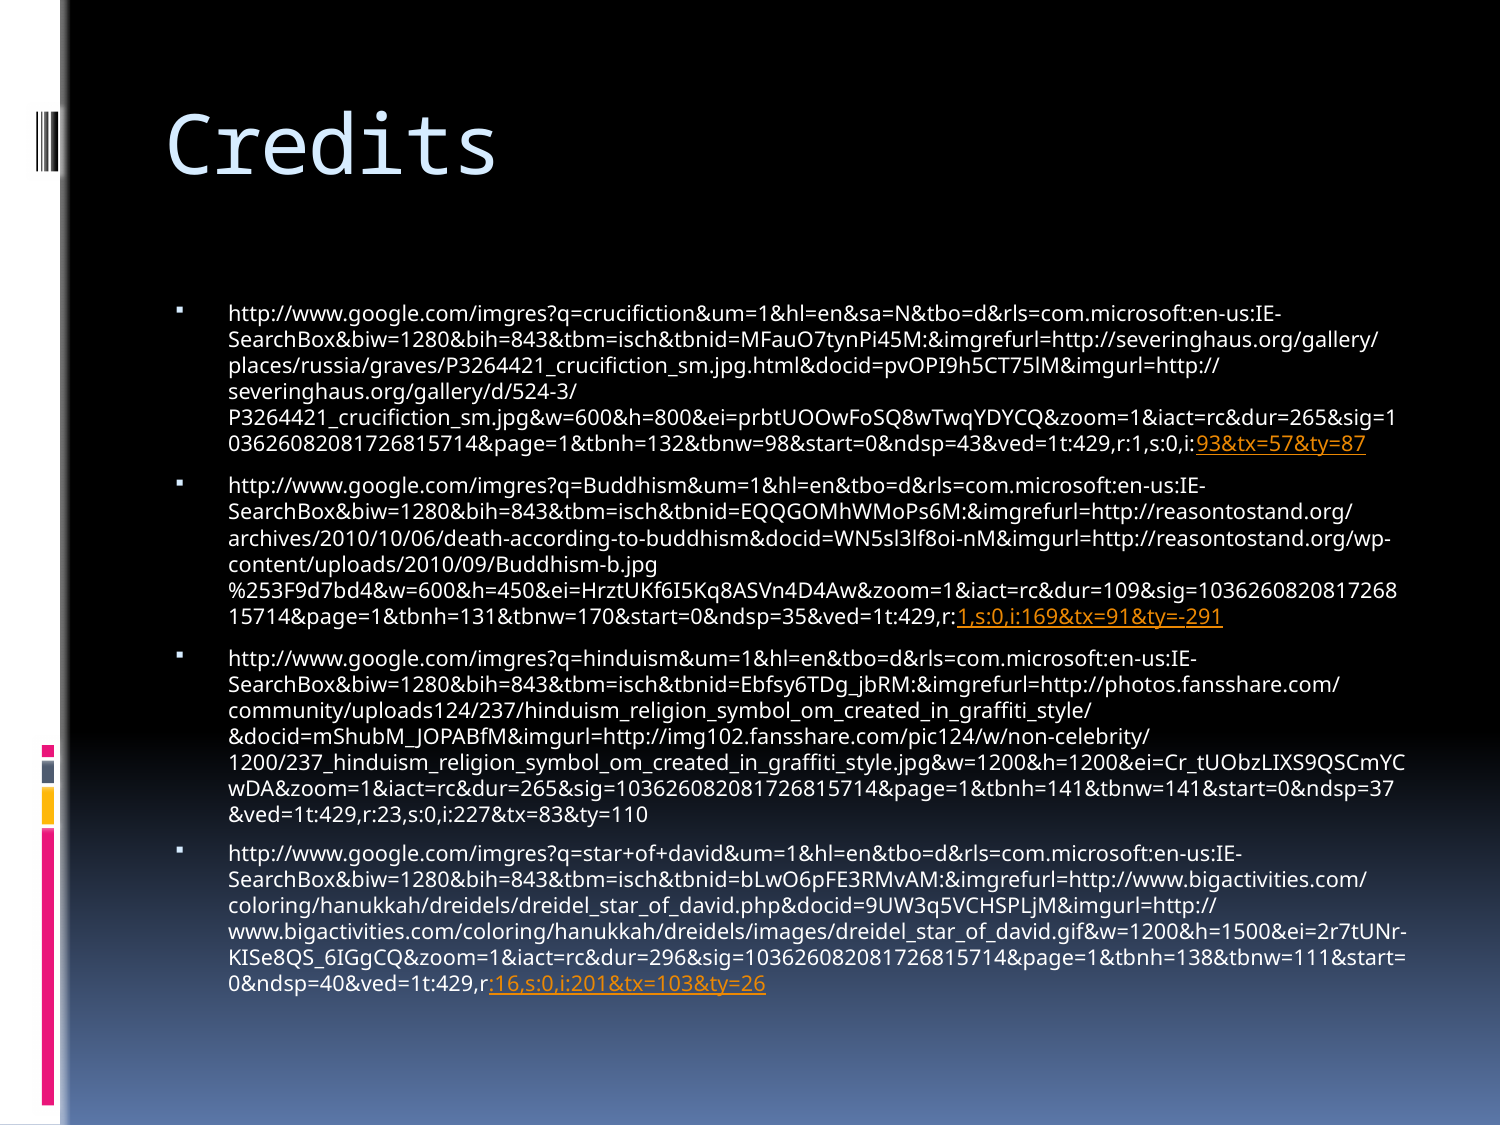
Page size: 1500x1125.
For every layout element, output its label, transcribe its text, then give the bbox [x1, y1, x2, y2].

list http://www.google.com/imgres?q=crucifiction&um=1&hl=en&sa=N&tbo=d&rls=com.microsoft:en-us:IE-SearchBox&biw=1280&bih=843&tbm=isch&tbnid=MFauO7tynPi45M:&imgrefurl=http://severinghaus.org/gallery/places/russia/graves/P3264421_crucifiction_sm.jpg.html&docid=pvOPI9h5CT75lM&imgurl=http://severinghaus.org/gallery/d/524-3/P3264421_crucifiction_sm.jpg&w=600&h=800&ei=prbtUOOwFoSQ8wTwqYDYCQ&zoom=1&iact=rc&dur=265&sig=103626082081726815714&page=1&tbnh=132&tbnw=98&start=0&ndsp=43&ved=1t:429,r:1,s:0,i:93&tx=57&ty=87 http://www.google.com/imgres?q=Buddhism&um=1&hl=en&tbo=d&rls=com.microsoft:en-us:IE-SearchBox&biw=1280&bih=843&tbm=isch&tbnid=EQQGOMhWMoPs6M:&imgrefurl=http://reasontostand.org/archives/2010/10/06/death-according-to-buddhism&docid=WN5sl3lf8oi-nM&imgurl=http://reasontostand.org/wp-content/uploads/2010/09/Buddhism-b.jpg%253F9d7bd4&w=600&h=450&ei=HrztUKf6I5Kq8ASVn4D4Aw&zoom=1&iact=rc&dur=109&sig=103626082081726815714&page=1&tbnh=131&tbnw=170&start=0&ndsp=35&ved=1t:429,r:1,s:0,i:169&tx=91&ty=-291 http://www.google.com/imgres?q=hinduism&um=1&hl=en&tbo=d&rls=com.microsoft:en-us:IE-SearchBox&biw=1280&bih=843&tbm=isch&tbnid=Ebfsy6TDg_jbRM:&imgrefurl=http://photos.fansshare.com/community/uploads124/237/hinduism_religion_symbol_om_created_in_graffiti_style/&docid=mShubM_JOPABfM&imgurl=http://img102.fansshare.com/pic124/w/non-celebrity/1200/237_hinduism_religion_symbol_om_created_in_graffiti_style.jpg&w=1200&h=1200&ei=Cr_tUObzLIXS9QSCmYCwDA&zoom=1&iact=rc&dur=265&sig=103626082081726815714&page=1&tbnh=141&tbnw=141&start=0&ndsp=37&ved=1t:429,r:23,s:0,i:227&tx=83&ty=110 http://www.google.com/imgres?q=star+of+david&um=1&hl=en&tbo=d&rls=com.microsoft:en-us:IE-SearchBox&biw=1280&bih=843&tbm=isch&tbnid=bLwO6pFE3RMvAM:&imgrefurl=http://www.bigactivities.com/coloring/hanukkah/dreidels/dreidel_star_of_david.php&docid=9UW3q5VCHSPLjM&imgurl=http://www.bigactivities.com/coloring/hanukkah/dreidels/images/dreidel_star_of_david.gif&w=1200&h=1500&ei=2r7tUNr-KISe8QS_6IGgCQ&zoom=1&iact=rc&dur=296&sig=103626082081726815714&page=1&tbnh=138&tbnw=111&start=0&ndsp=40&ved=1t:429,r:16,s:0,i:201&tx=103&ty=26 [150, 292, 1425, 1043]
title Credits [150, 83, 1425, 234]
